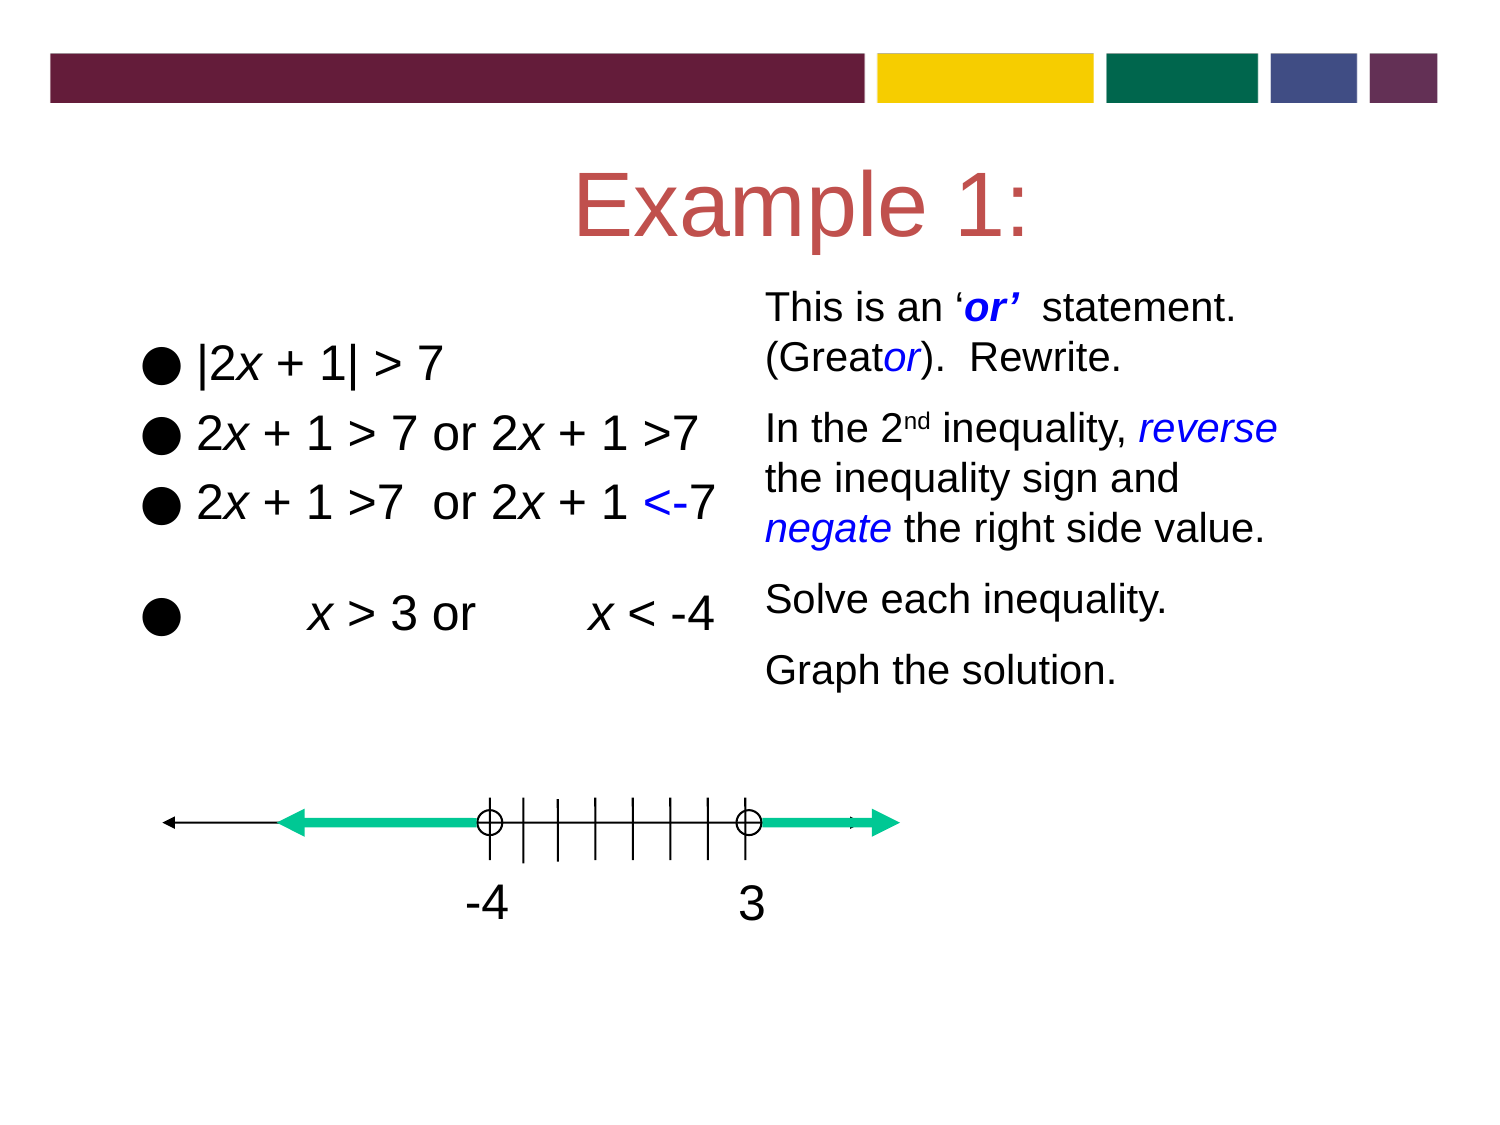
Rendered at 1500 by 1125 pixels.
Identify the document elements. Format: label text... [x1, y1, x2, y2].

text_box This is an ‘or’ statement. (Greator). Rewrite. In the 2nd inequality, reverse the inequality sign and negate the right side value. Solve each inequality. Graph the solution. [750, 272, 1325, 700]
text_box |2x + 1| > 7 2x + 1 > 7 or 2x + 1 >7 2x + 1 >7 or 2x + 1 <-7 x > 3 or x < -4 [125, 322, 913, 998]
text_box Example 1: [162, 137, 1441, 265]
picture [37, 37, 1438, 103]
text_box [162, 797, 901, 924]
